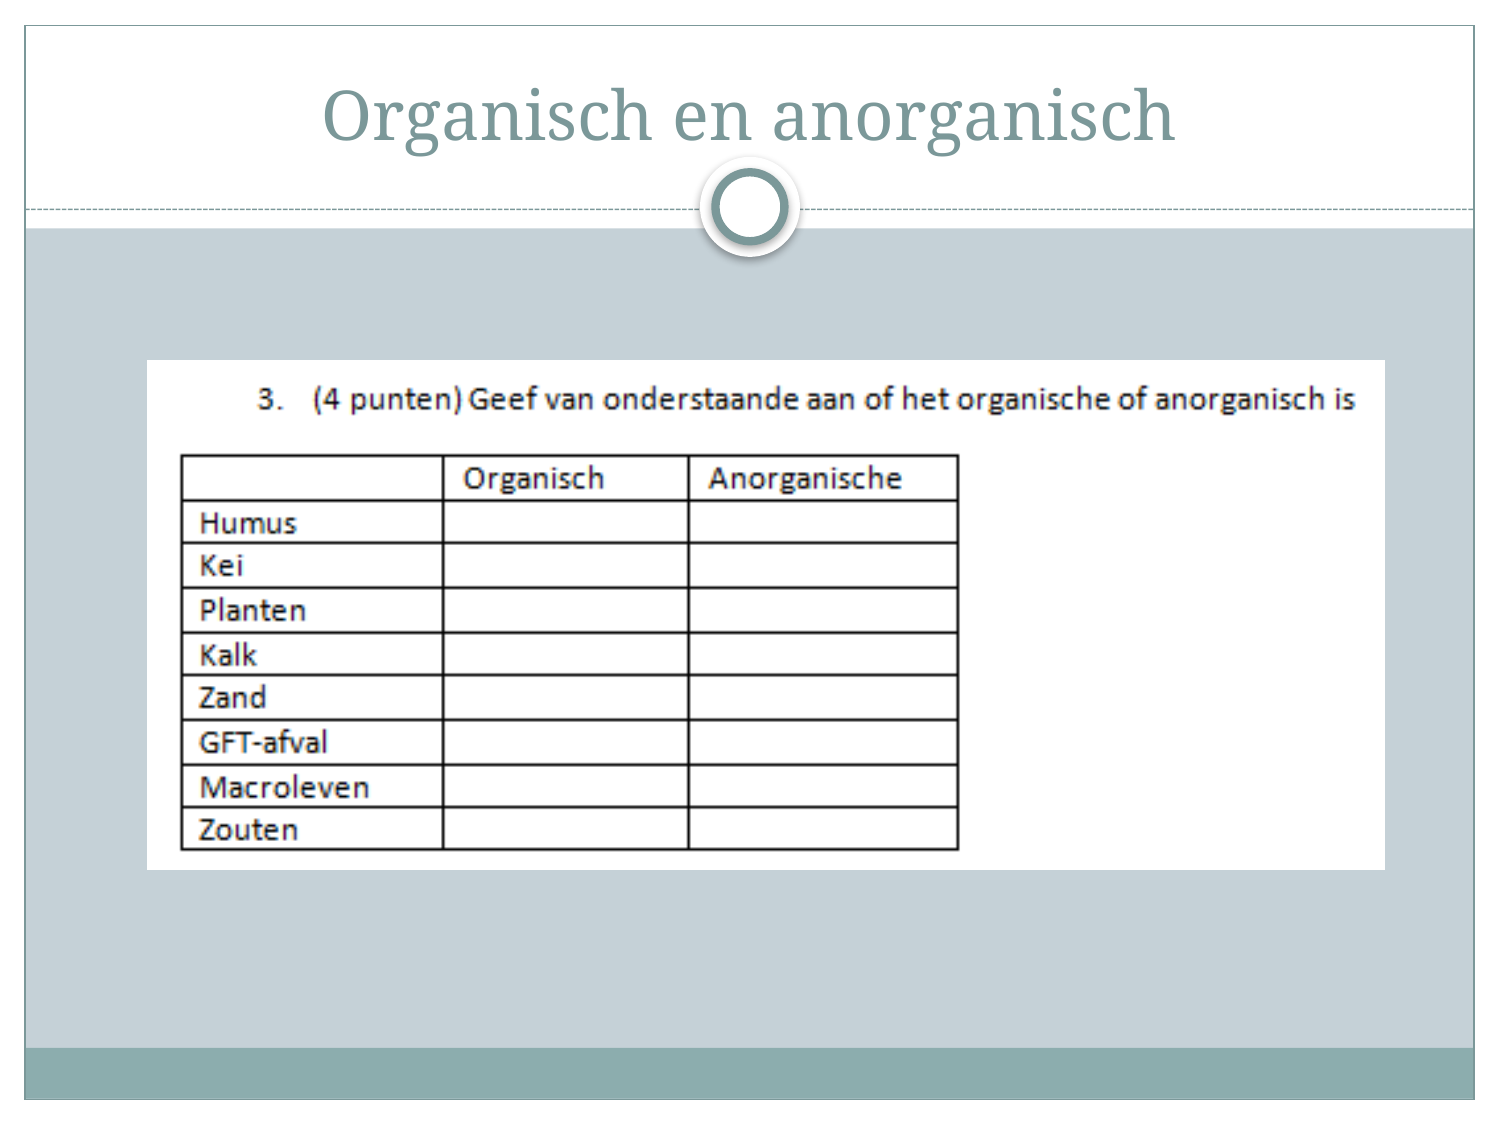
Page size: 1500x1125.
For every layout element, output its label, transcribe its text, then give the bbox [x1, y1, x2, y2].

title Organisch en anorganisch [49, 37, 1450, 162]
picture [147, 360, 1385, 871]
